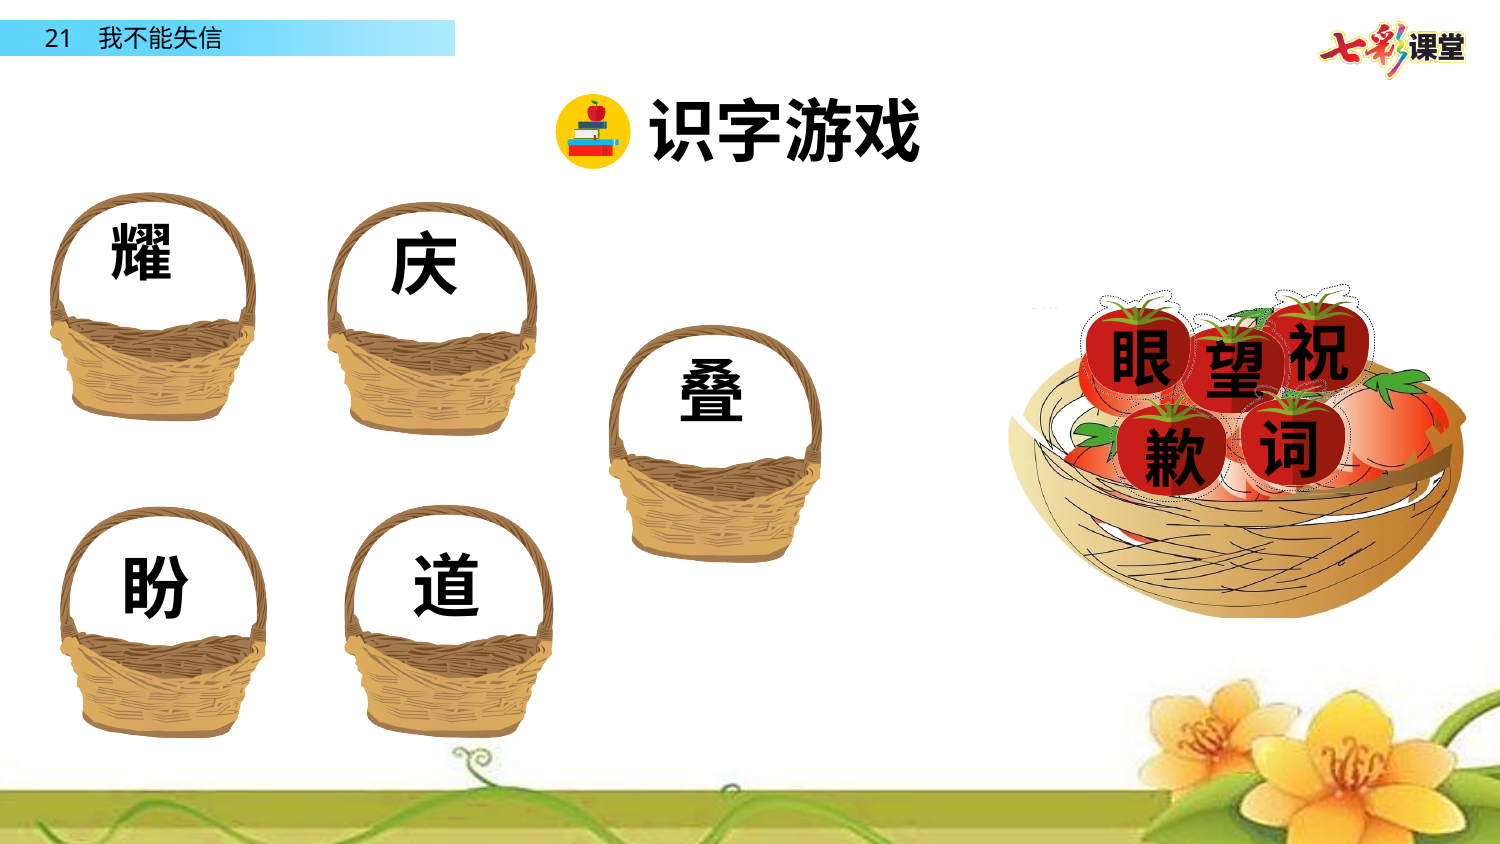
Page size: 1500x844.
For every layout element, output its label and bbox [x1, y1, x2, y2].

picture [304, 186, 570, 453]
text_box [1057, 276, 1218, 409]
text_box [1213, 366, 1374, 500]
text_box [1151, 417, 1208, 428]
text_box [1221, 294, 1313, 365]
picture [0, 309, 1500, 844]
text_box [1232, 269, 1398, 407]
text_box [555, 81, 954, 177]
picture [27, 176, 288, 438]
picture [1316, 20, 1468, 80]
picture [1008, 307, 1467, 618]
text_box [1086, 417, 1256, 512]
